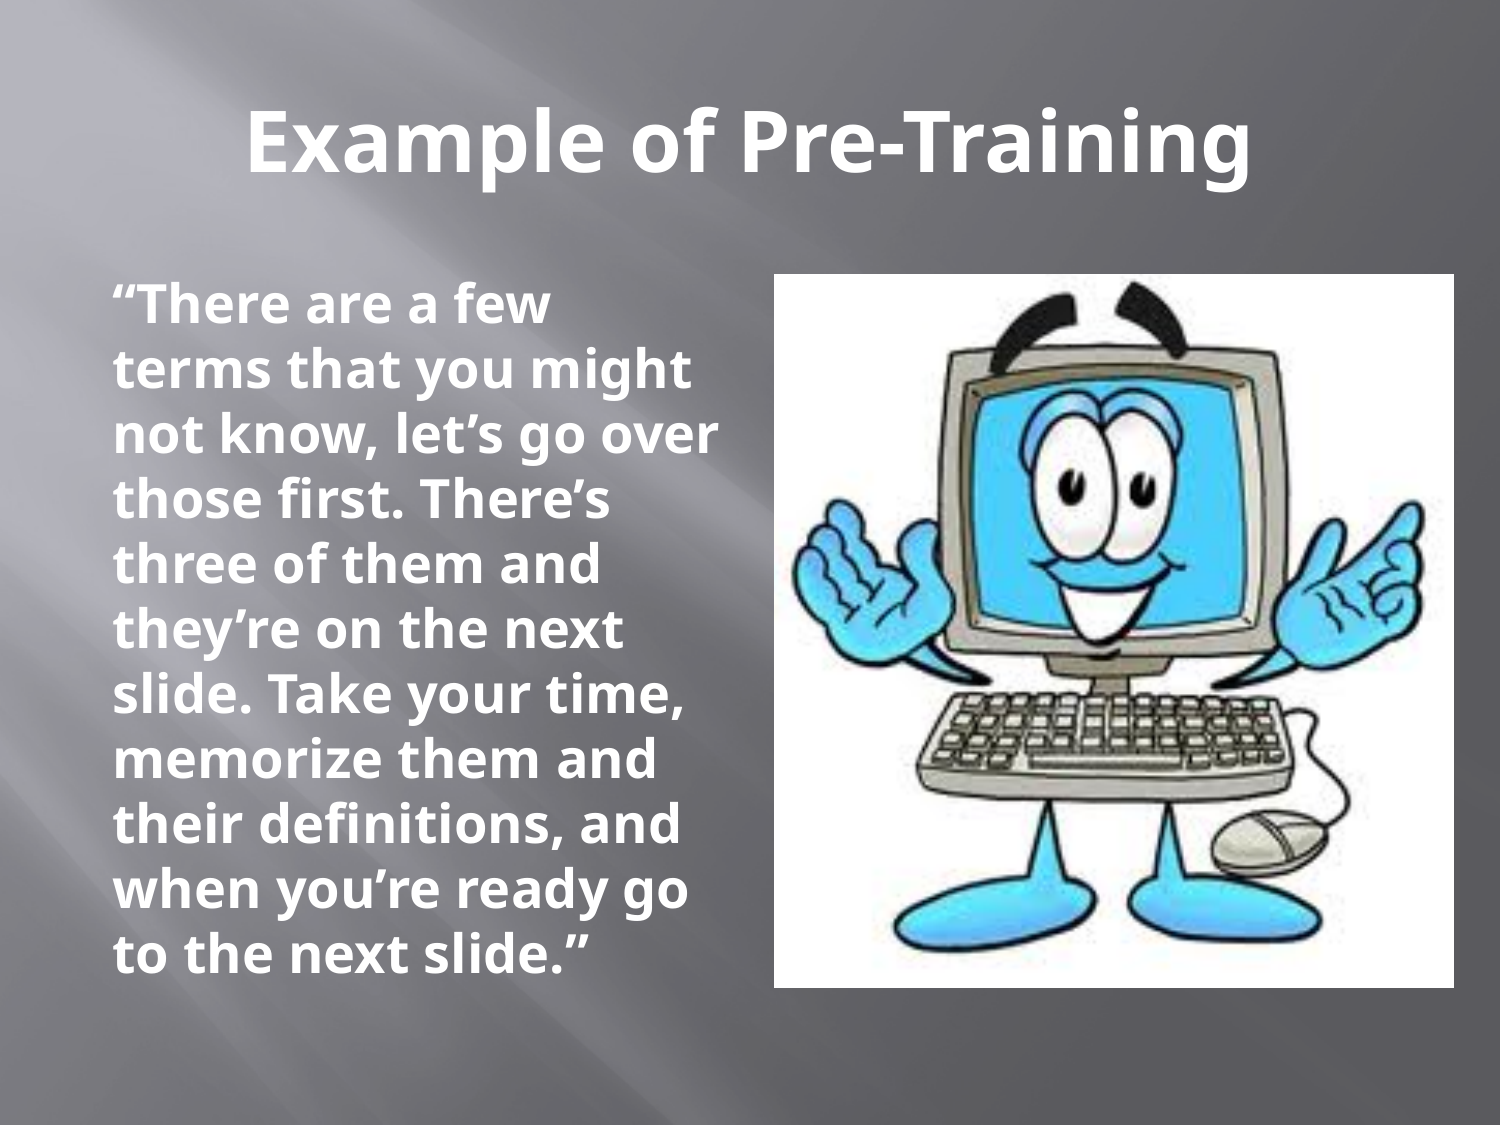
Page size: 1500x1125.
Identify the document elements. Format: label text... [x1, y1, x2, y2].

title Example of Pre-Training [75, 45, 1425, 233]
list “There are a few terms that you might not know, let’s go over those first. There’s three of them and they’re on the next slide. Take your time, memorize them and their definitions, and when you’re ready go to the next slide.” [75, 262, 738, 1005]
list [774, 274, 1454, 988]
